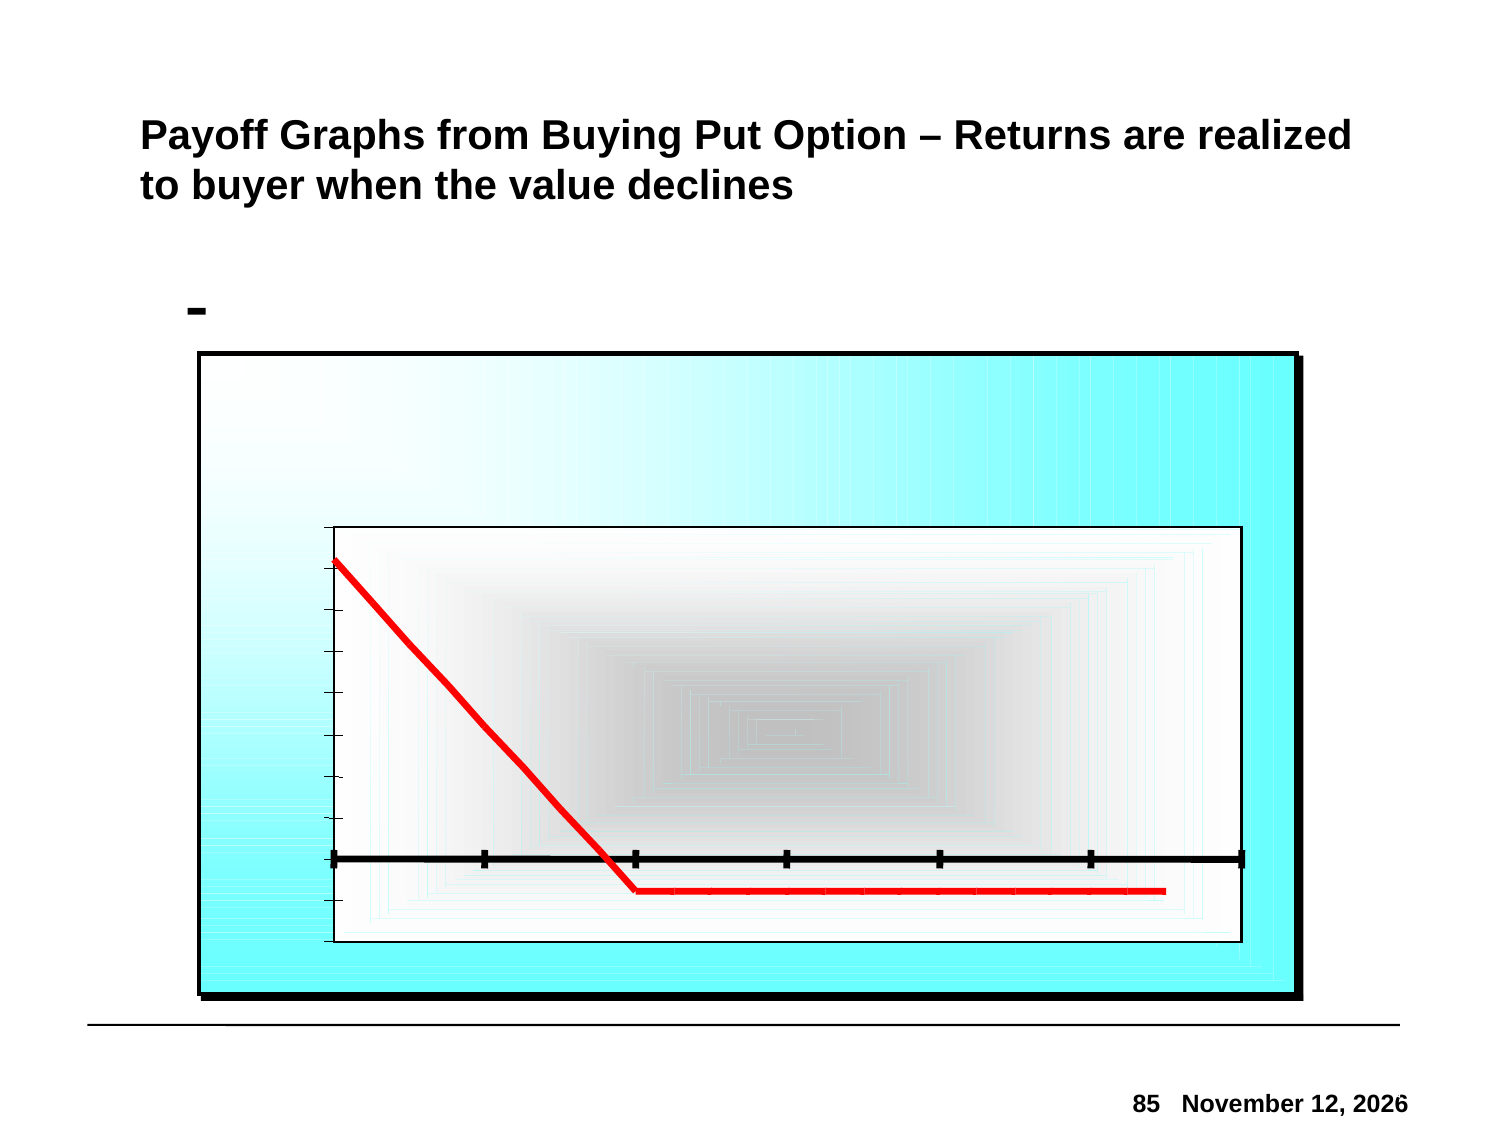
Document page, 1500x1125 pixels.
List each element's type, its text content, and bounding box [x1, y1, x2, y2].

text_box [182, 307, 1318, 1013]
title Payoff Graphs from Buying Put Option – Returns are realized to buyer when the value declines [124, 99, 1401, 226]
